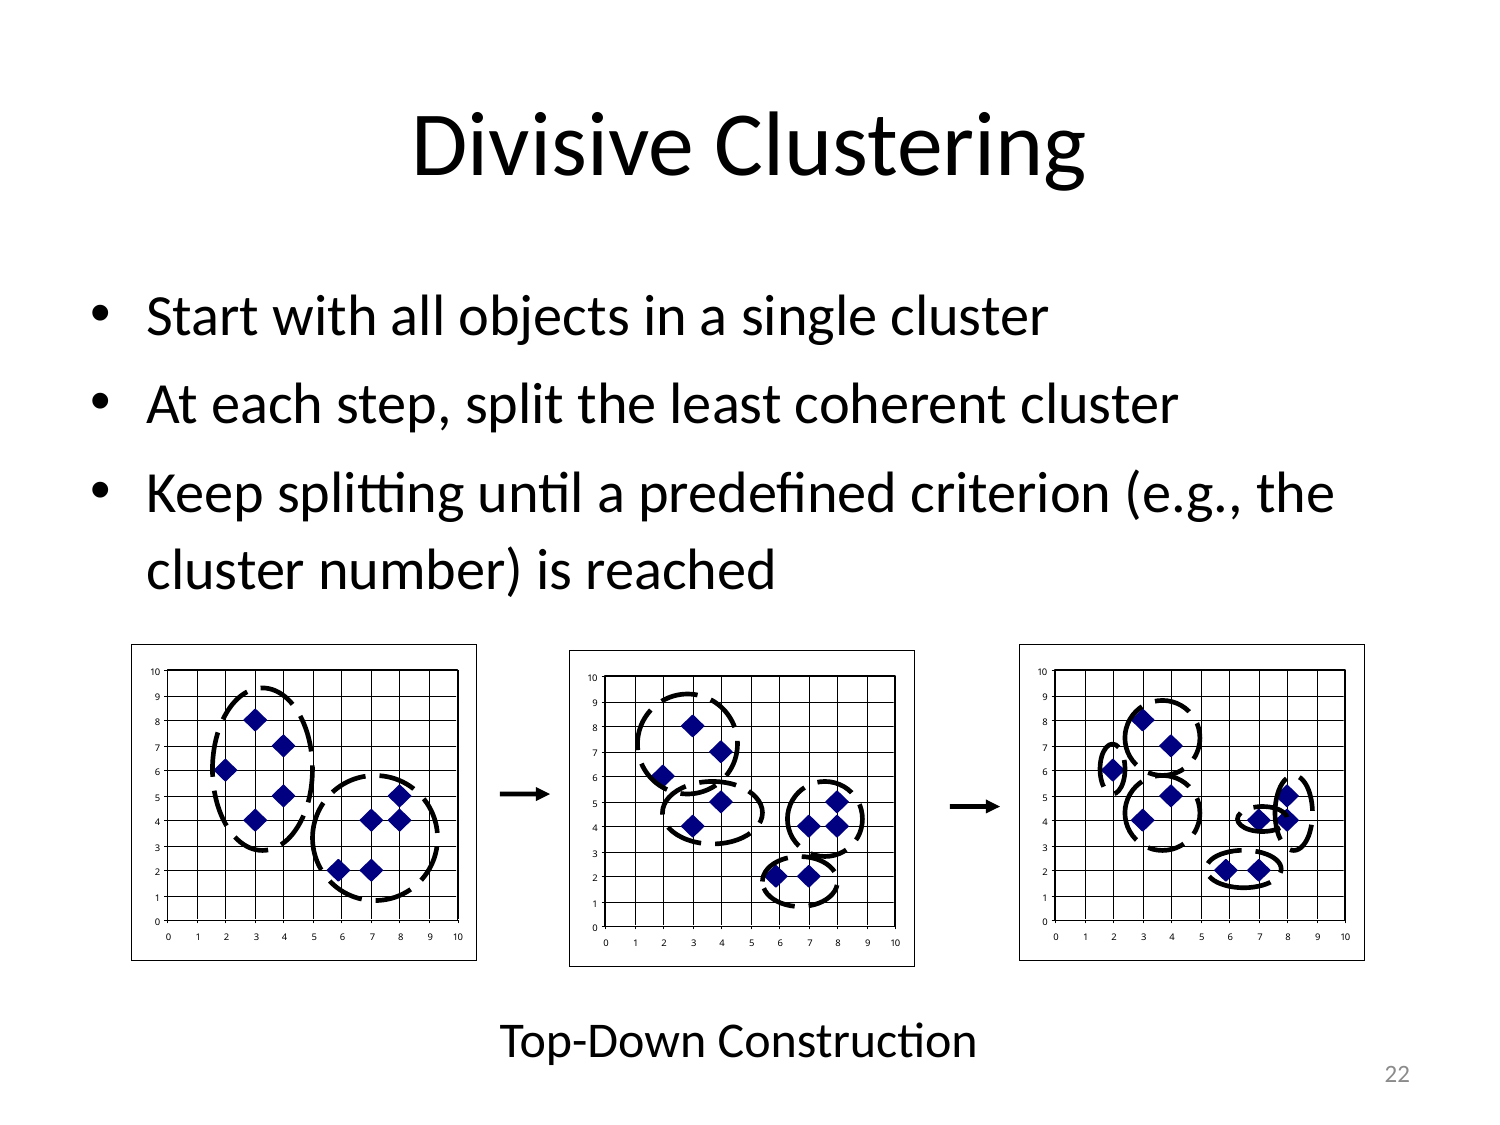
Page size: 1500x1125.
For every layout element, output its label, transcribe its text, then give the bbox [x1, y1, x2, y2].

text_box [499, 787, 550, 801]
list Start with all objects in a single cluster At each step, split the least coherent cluster Keep splitting until a predefined criterion (e.g., the cluster number) is reached [75, 262, 1425, 1005]
title Divisive Clustering [75, 45, 1425, 233]
text_box Top-Down Construction [484, 999, 993, 1075]
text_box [562, 643, 926, 976]
text_box [949, 800, 1000, 813]
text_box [1012, 637, 1376, 970]
slide_number 22 [1074, 1042, 1425, 1103]
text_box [124, 637, 488, 970]
